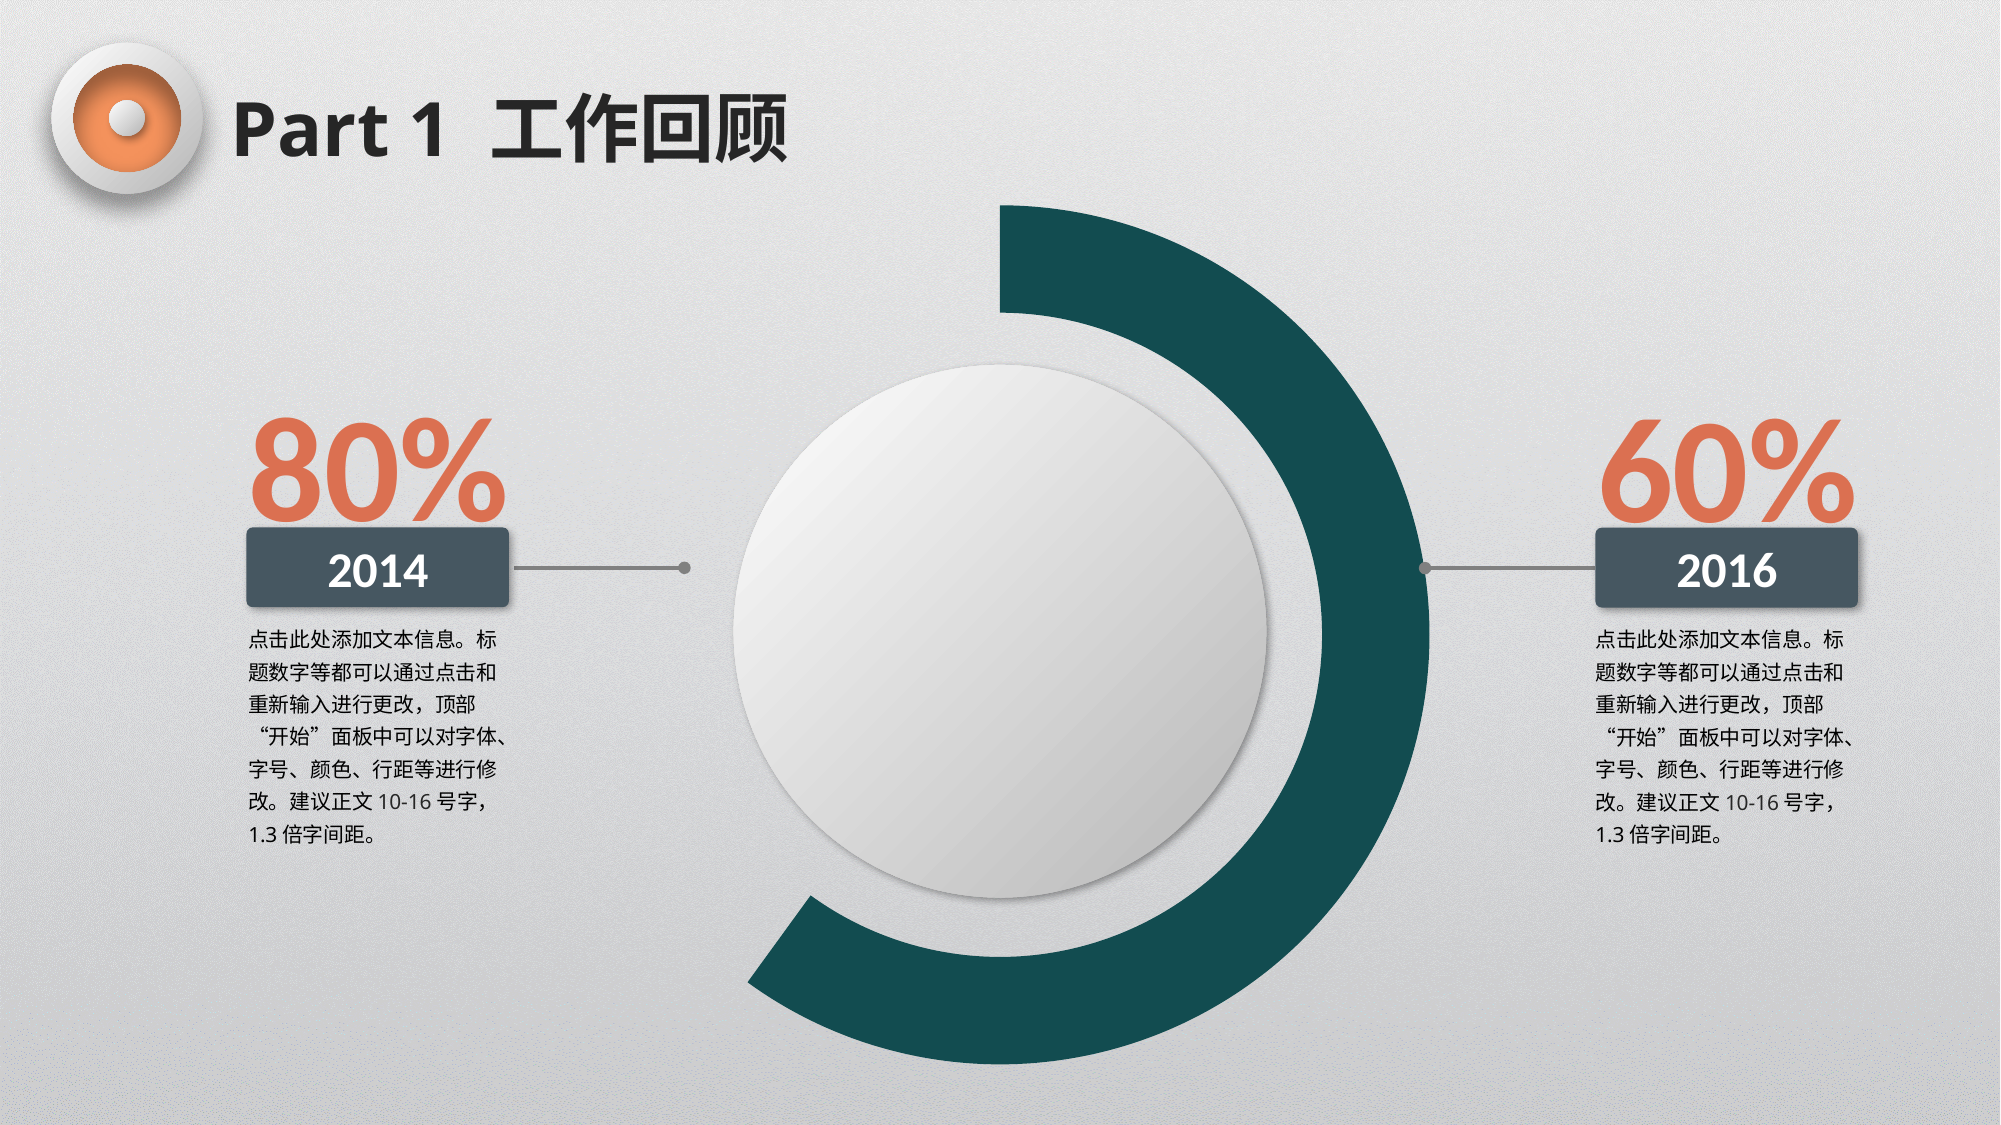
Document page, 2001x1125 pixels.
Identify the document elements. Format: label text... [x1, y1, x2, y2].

text_box Part 1 工作回顾 [216, 74, 805, 179]
picture [0, 0, 2001, 1125]
text_box 点击此处添加文本信息。标题数字等都可以通过点击和重新输入进行更改，顶部“开始”面板中可以对字体、字号、颜色、行距等进行修改。建议正文10-16号字，1.3倍字间距。 [1580, 612, 1876, 854]
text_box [1580, 364, 1876, 608]
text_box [51, 42, 203, 194]
chart [570, 147, 1430, 1083]
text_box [231, 364, 527, 608]
text_box 点击此处添加文本信息。标题数字等都可以通过点击和重新输入进行更改，顶部“开始”面板中可以对字体、字号、颜色、行距等进行修改。建议正文10-16号字，1.3倍字间距。 [233, 611, 515, 854]
